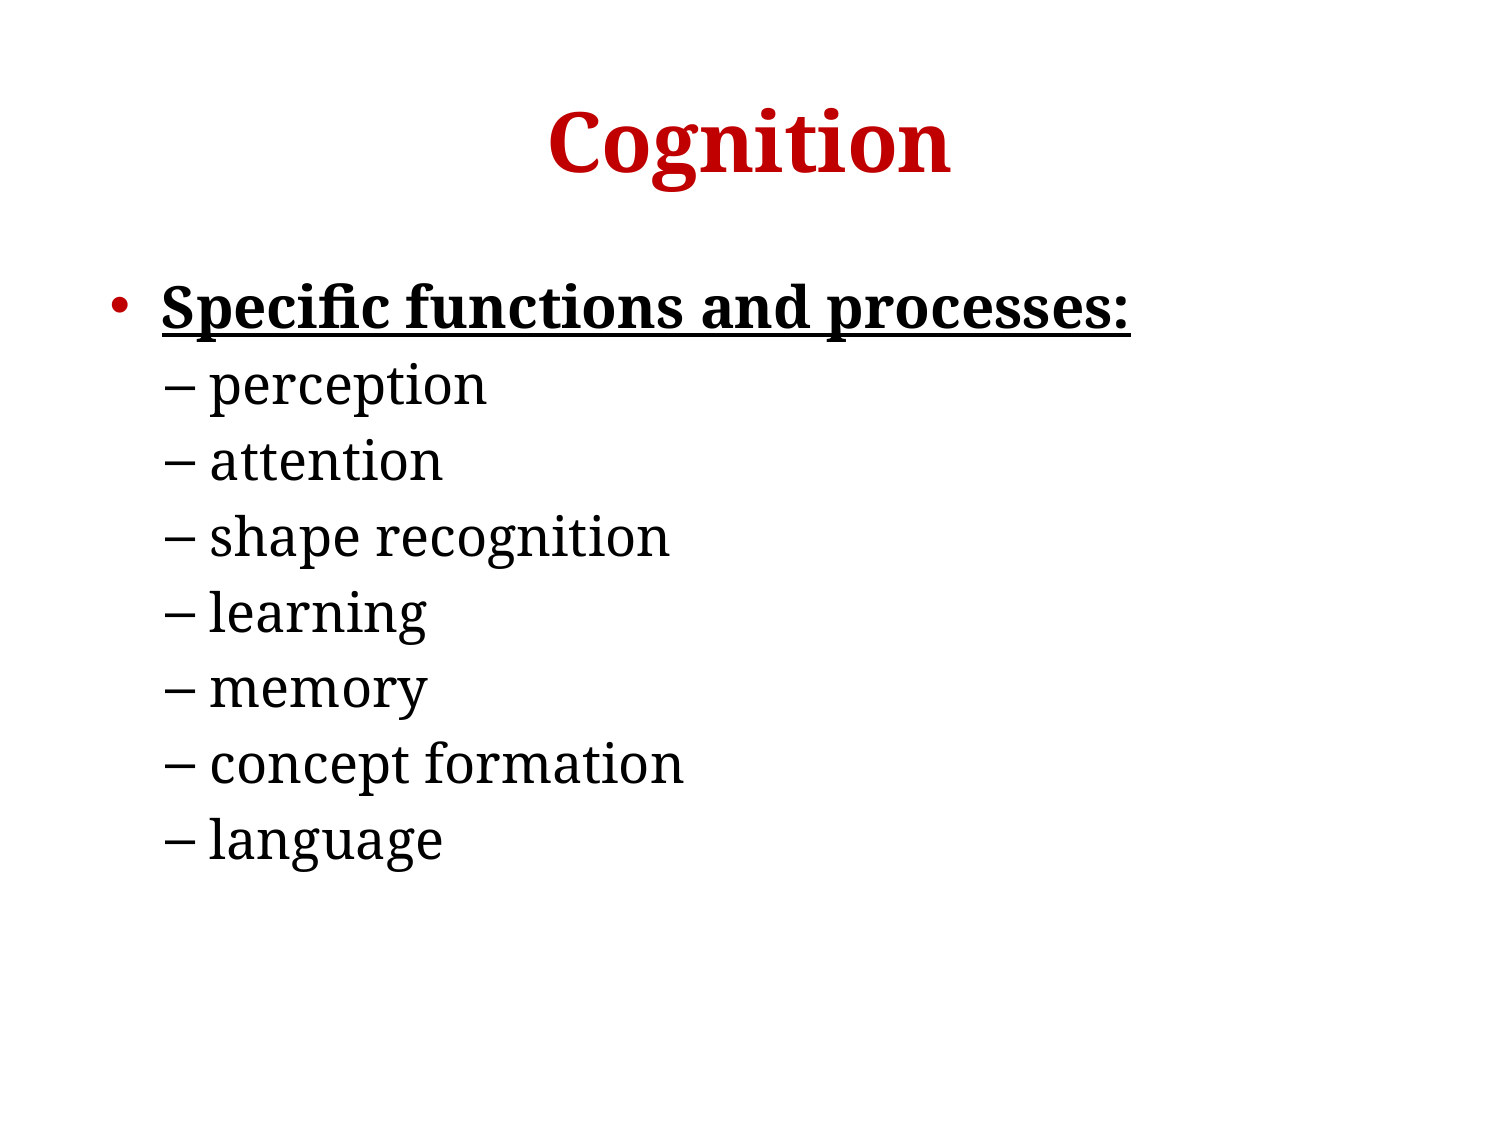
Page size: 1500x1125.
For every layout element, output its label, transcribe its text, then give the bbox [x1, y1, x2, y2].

list Specific functions and processes: perception attention shape recognition learning memory concept formation language [75, 262, 1425, 1005]
title Cognition [75, 45, 1425, 233]
